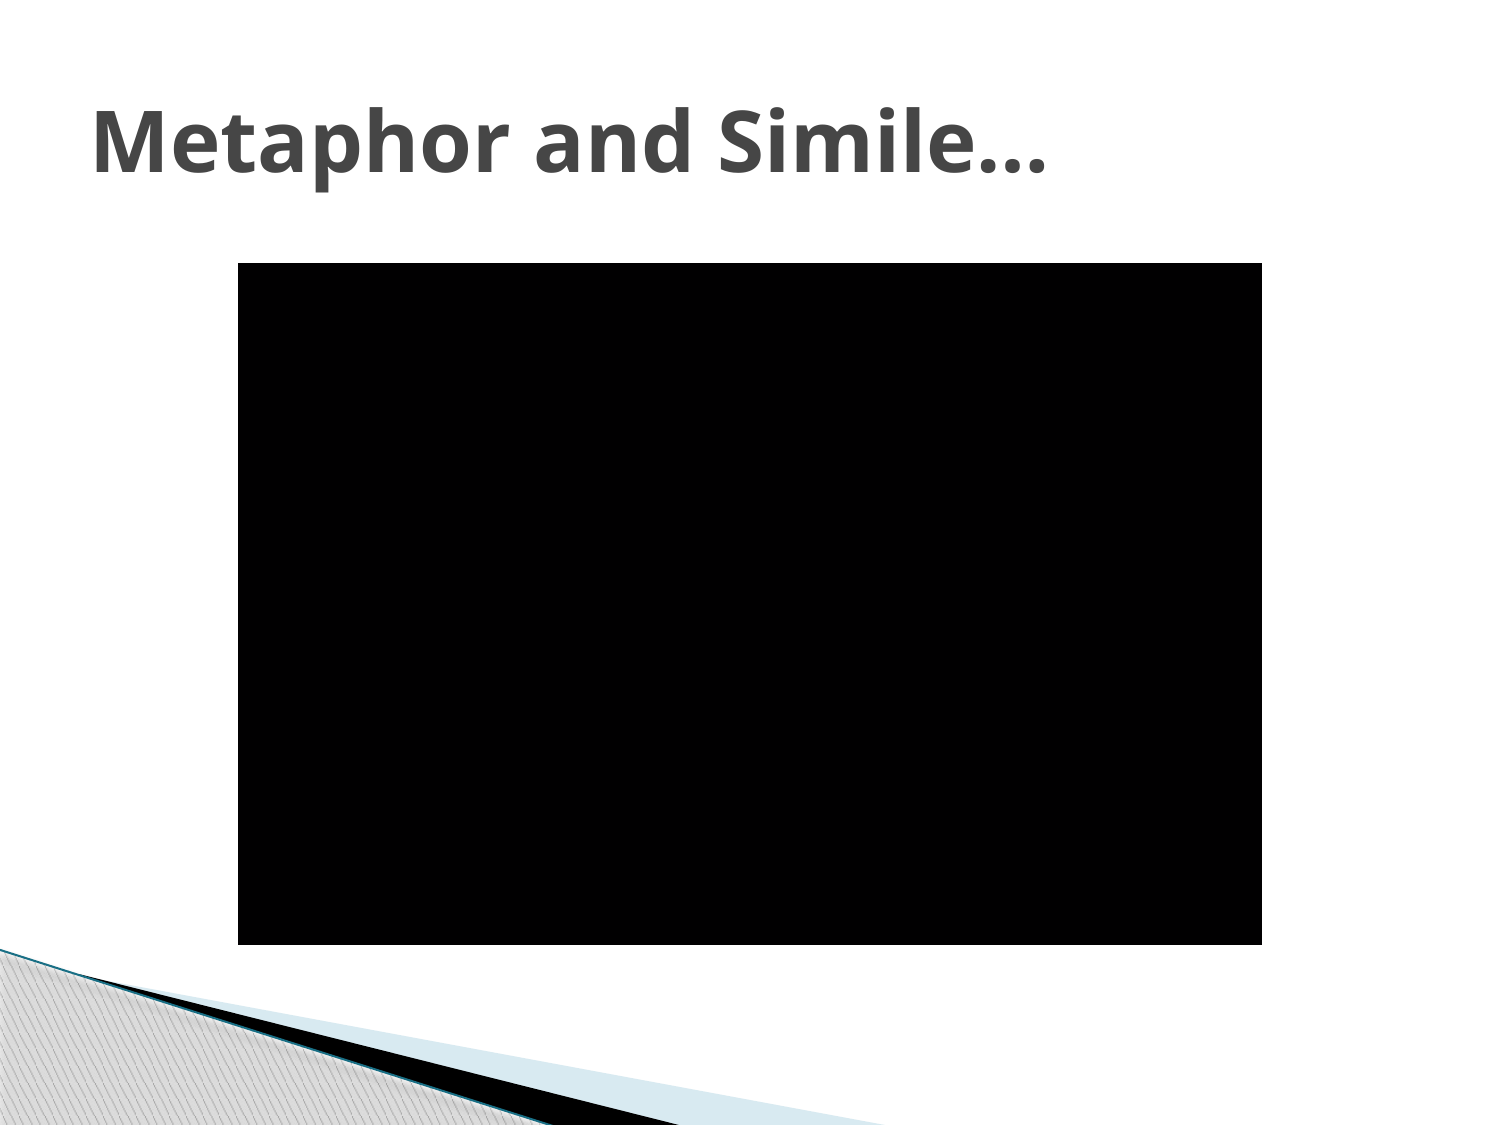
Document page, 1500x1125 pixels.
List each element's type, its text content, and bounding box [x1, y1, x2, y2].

title Metaphor and Simile… [75, 45, 1425, 233]
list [237, 262, 1263, 947]
